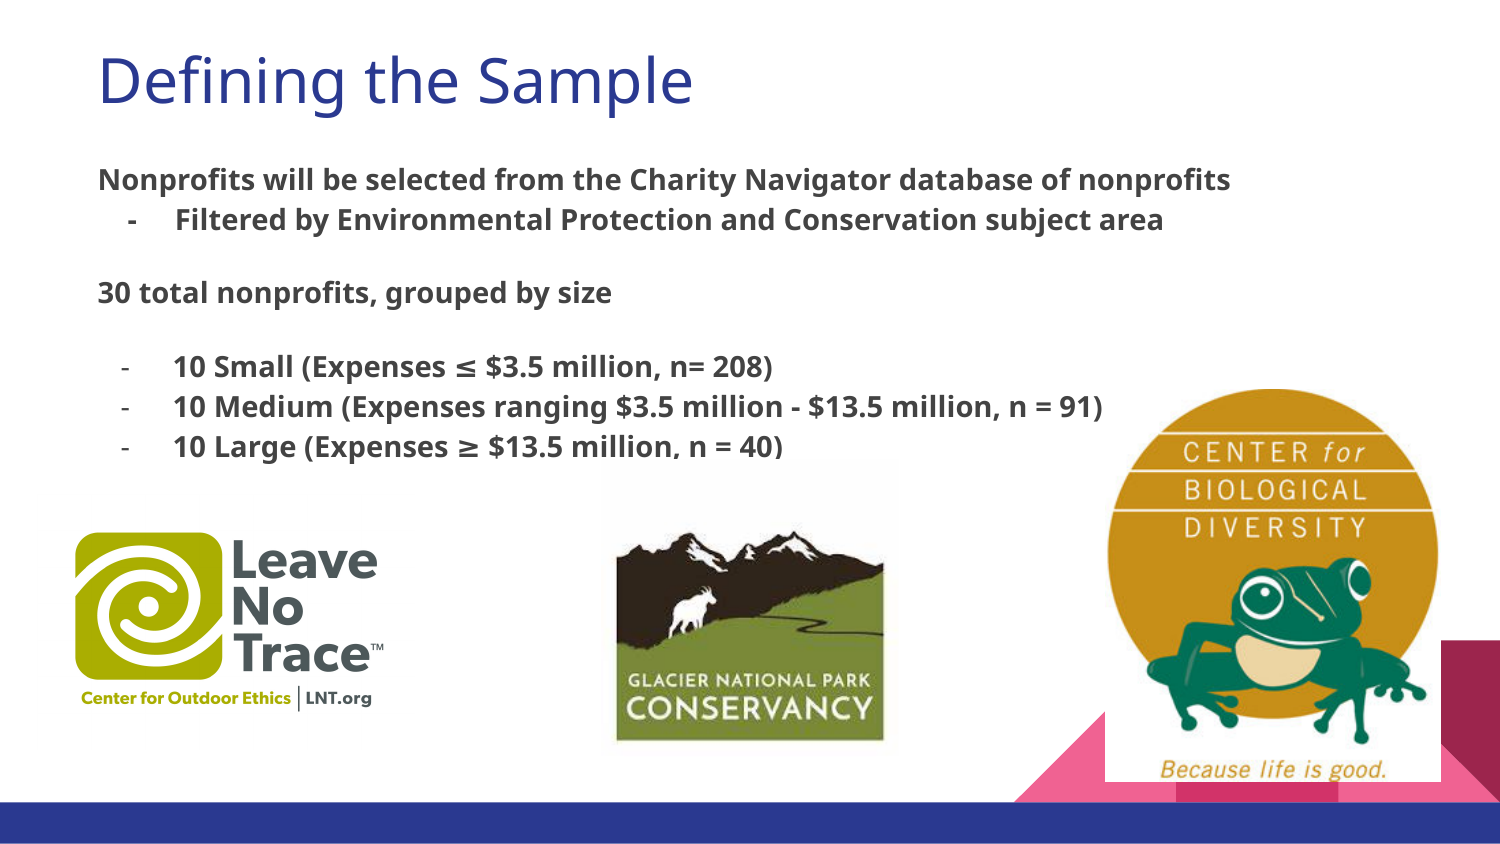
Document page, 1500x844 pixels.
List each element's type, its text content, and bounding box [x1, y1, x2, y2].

title Defining the Sample [82, 26, 1481, 126]
list Nonprofits will be selected from the Charity Navigator database of nonprofits - Filtered by Environmental Protection and Conservation subject area 30 total nonprofits, grouped by size 10 Small (Expenses ≤ $3.5 million, n= 208) 10 Medium (Expenses ranging $3.5 million - $13.5 million, n = 91) 10 Large (Expenses ≥ $13.5 million, n = 40) [82, 141, 1500, 622]
picture [1104, 389, 1441, 782]
picture [36, 494, 416, 751]
picture [601, 459, 899, 757]
